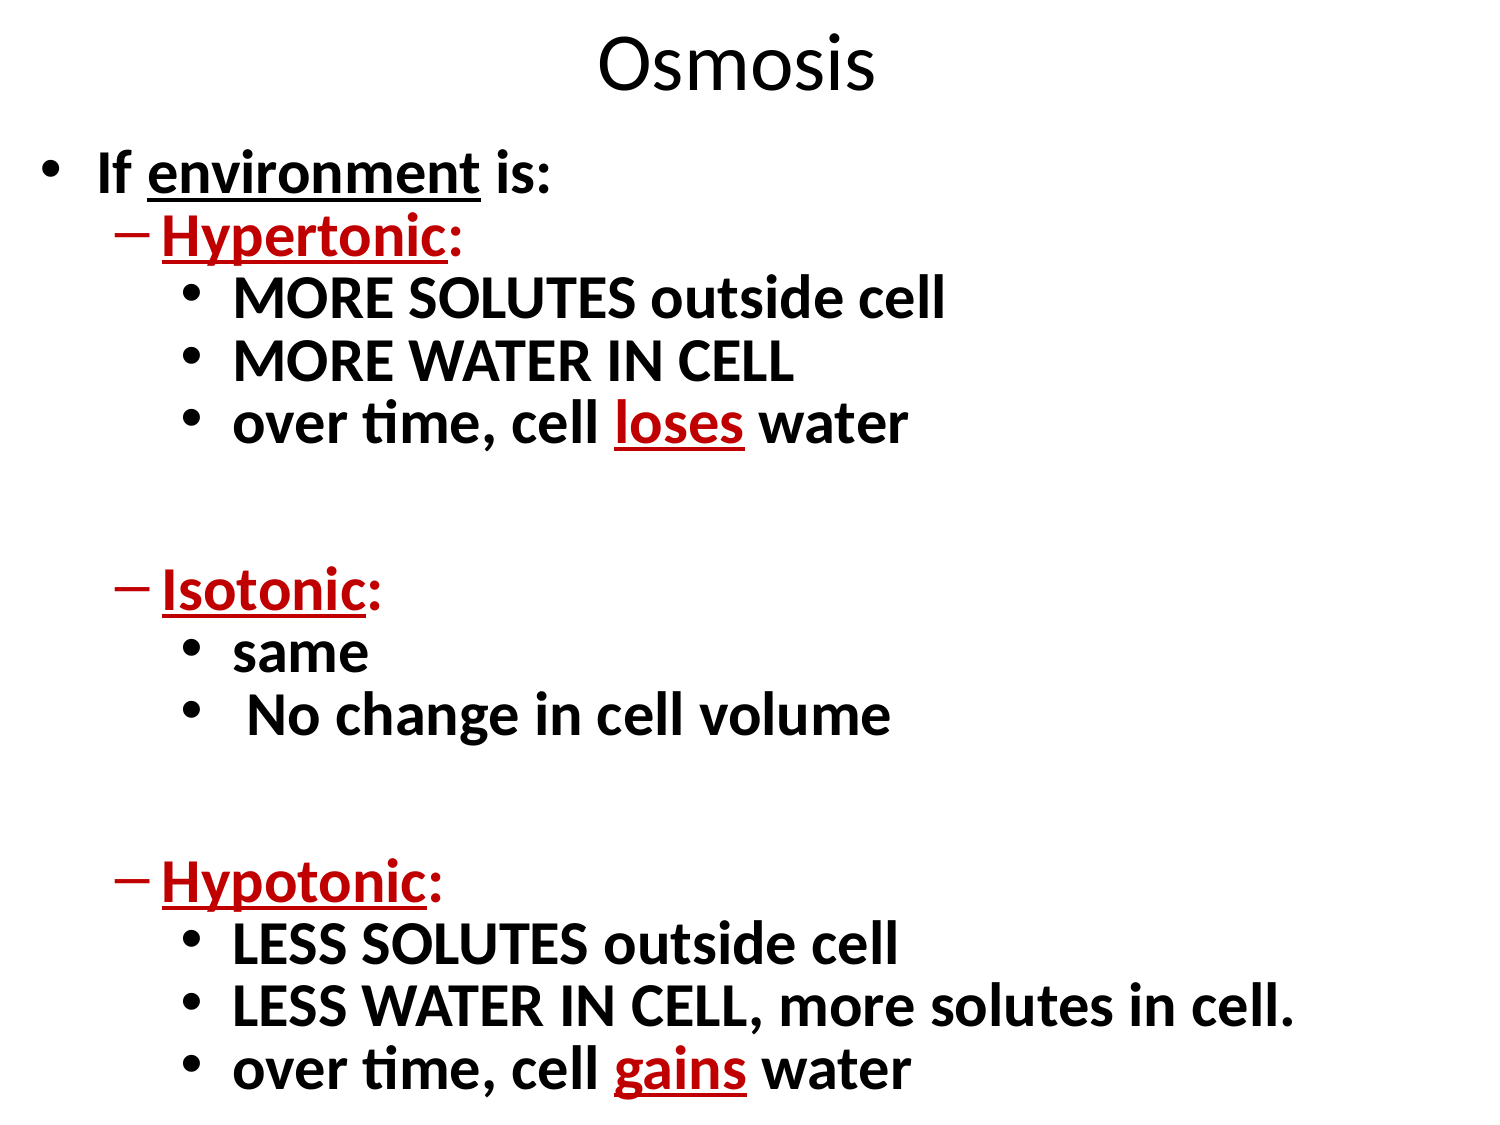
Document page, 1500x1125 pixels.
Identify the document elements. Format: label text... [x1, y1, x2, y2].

title Osmosis [62, 0, 1413, 116]
list If environment is: Hypertonic: MORE SOLUTES outside cell MORE WATER IN CELL over time, cell loses water Isotonic: same No change in cell volume Hypotonic: LESS SOLUTES outside cell LESS WATER IN CELL, more solutes in cell. over time, cell gains water [24, 141, 1393, 1107]
